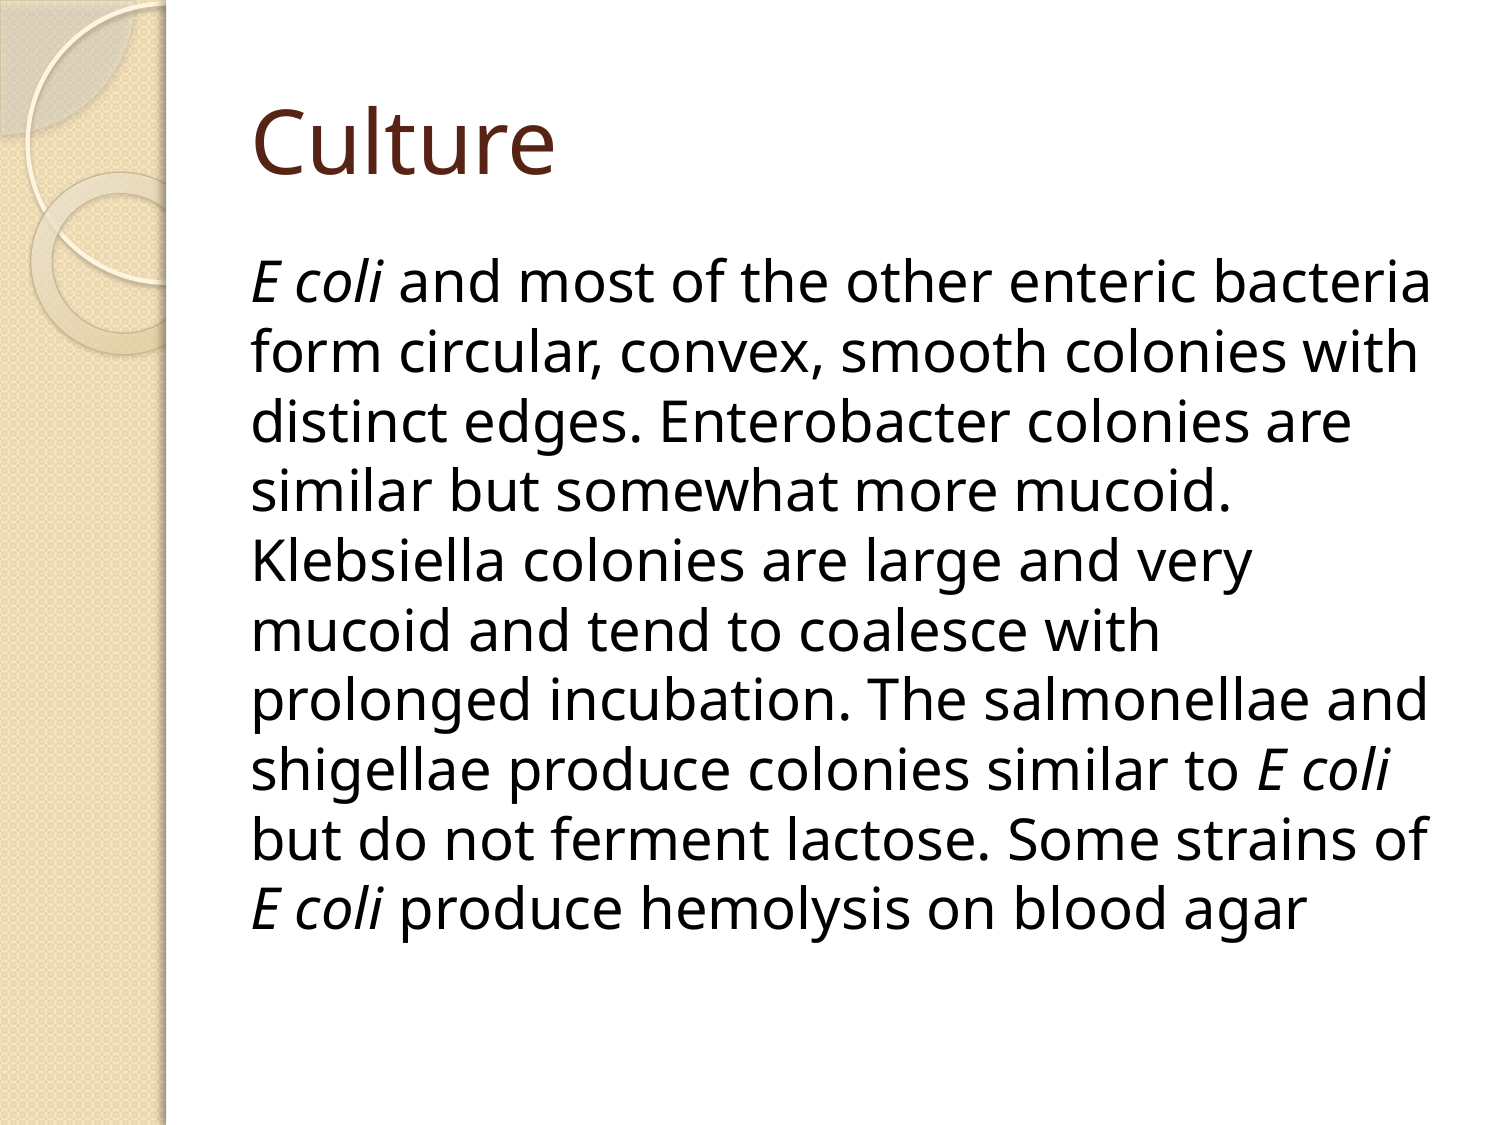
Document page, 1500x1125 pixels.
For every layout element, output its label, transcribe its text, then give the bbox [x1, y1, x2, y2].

title Culture [235, 45, 1466, 233]
list E coli and most of the other enteric bacteria form circular, convex, smooth colonies with distinct edges. Enterobacter colonies are similar but somewhat more mucoid. Klebsiella colonies are large and very mucoid and tend to coalesce with prolonged incubation. The salmonellae and shigellae produce colonies similar to E coli but do not ferment lactose. Some strains of E coli produce hemolysis on blood agar [235, 237, 1466, 1025]
